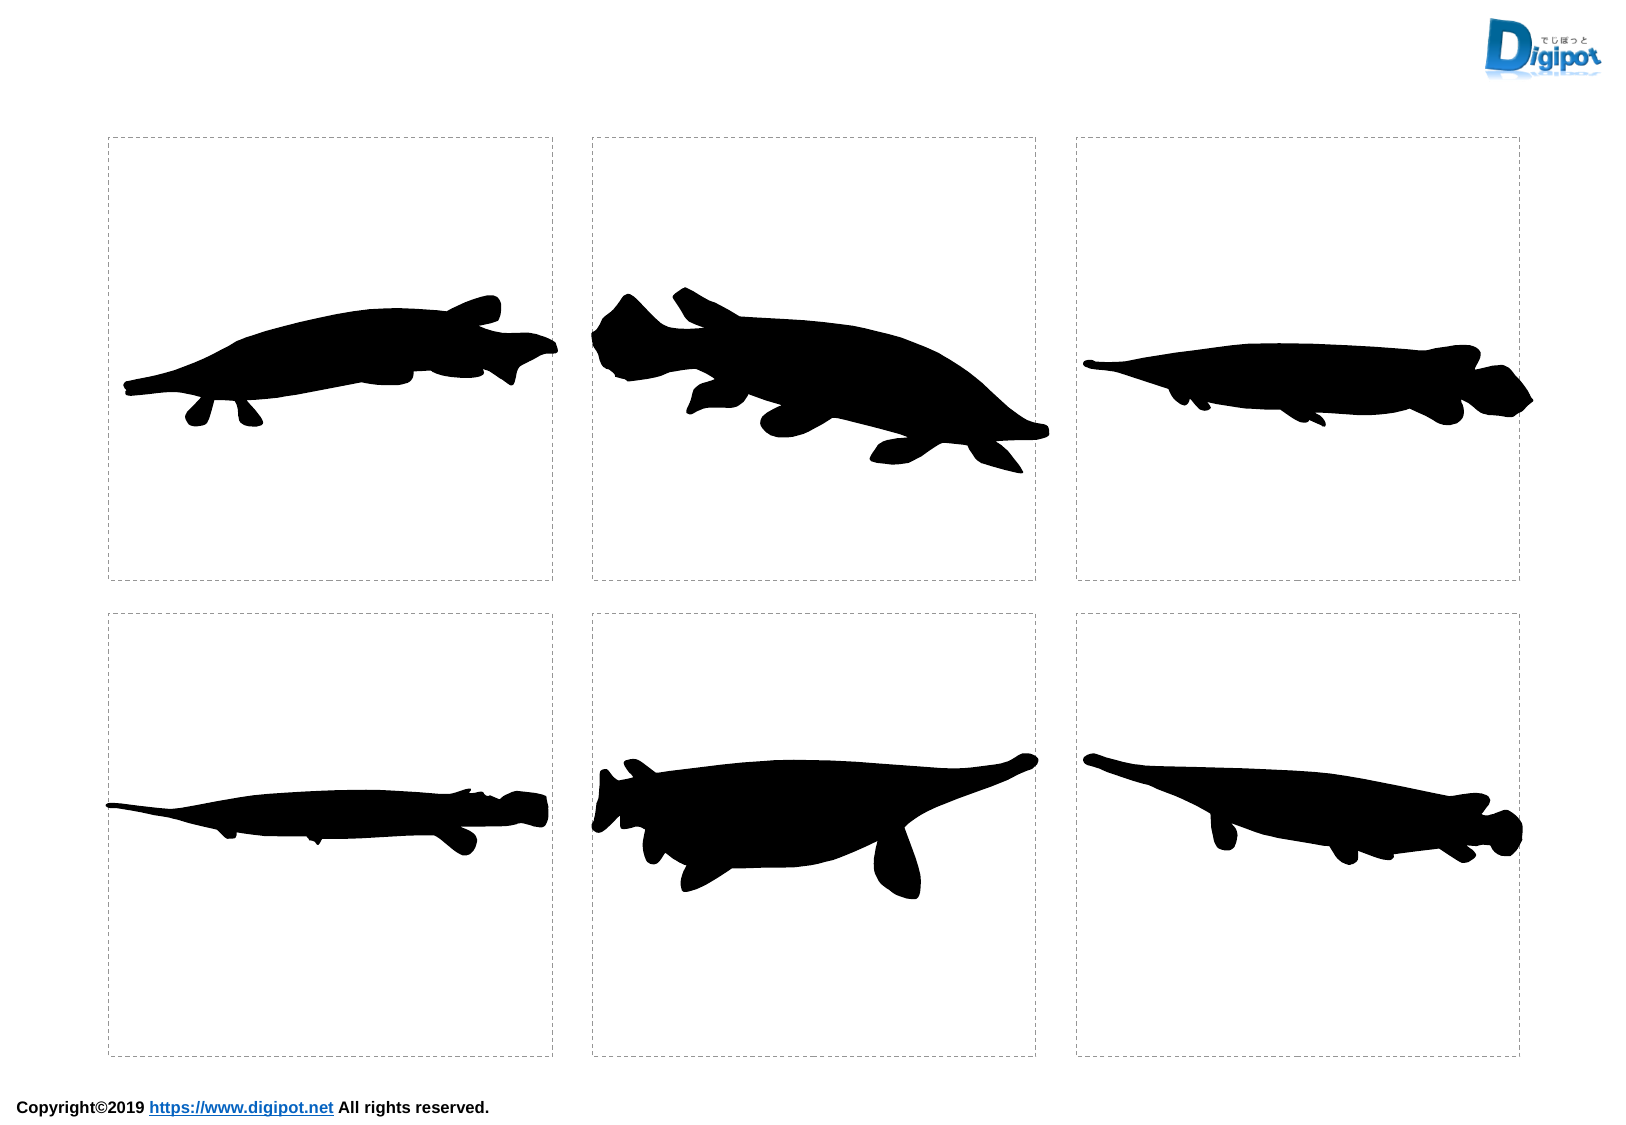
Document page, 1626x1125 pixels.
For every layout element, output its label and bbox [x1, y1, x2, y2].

text_box [1083, 753, 1523, 865]
text_box [591, 753, 1039, 900]
text_box [123, 295, 558, 427]
text_box [105, 788, 549, 856]
text_box [1083, 343, 1534, 427]
text_box [591, 287, 1050, 474]
picture [1485, 18, 1602, 82]
